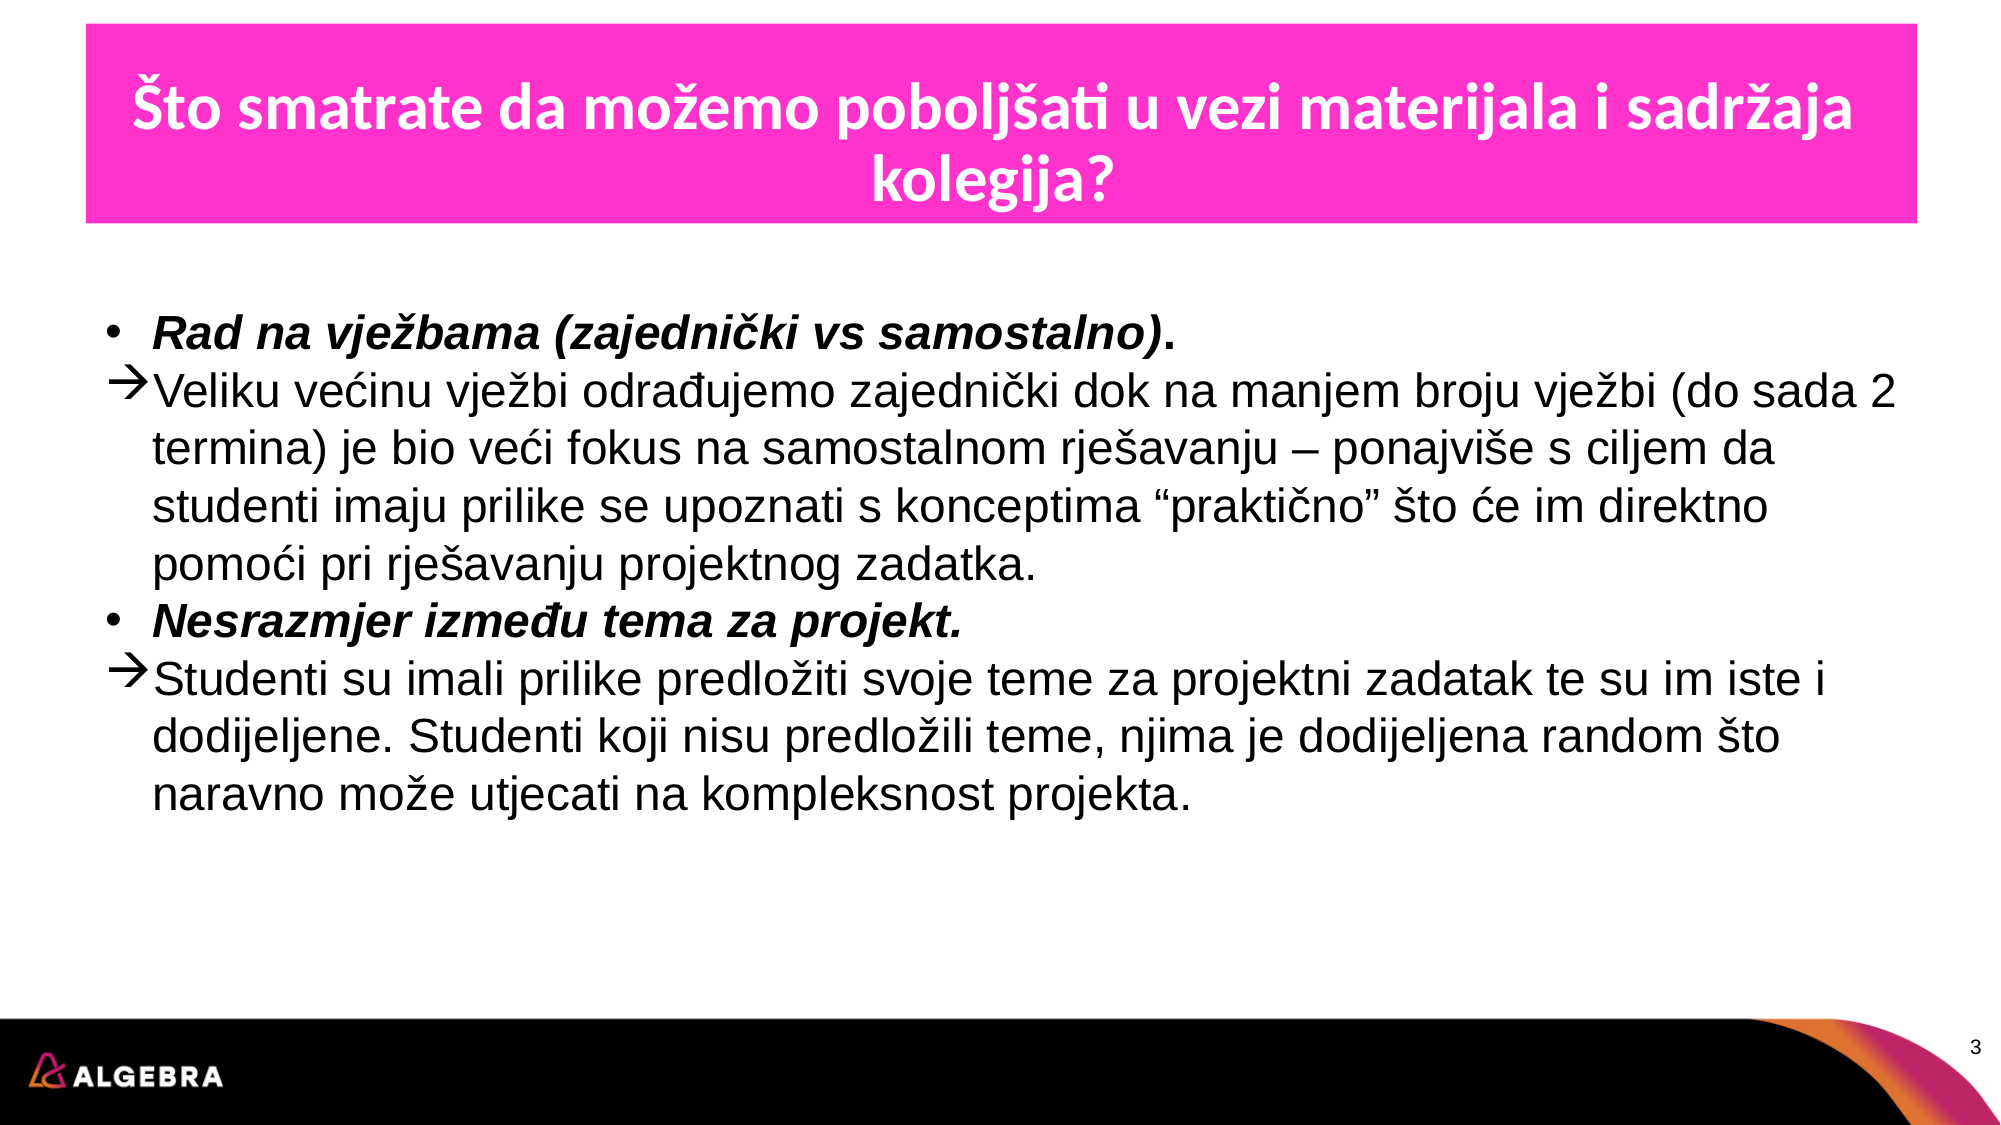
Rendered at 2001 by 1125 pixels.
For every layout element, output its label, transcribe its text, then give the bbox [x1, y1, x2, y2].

title Što smatrate da možemo poboljšati u vezi materijala i sadržaja kolegija? [85, 23, 1918, 224]
subtitle Rad na vježbama (zajednički vs samostalno). Veliku većinu vježbi odrađujemo zajednički dok na manjem broju vježbi (do sada 2 termina) je bio veći fokus na samostalnom rješavanju – ponajviše s ciljem da studenti imaju prilike se upoznati s konceptima “praktično” što će im direktno pomoći pri rješavanju projektnog zadatka. Nesrazmjer između tema za projekt. Studenti su imali prilike predložiti svoje teme za projektni zadatak te su im iste i dodijeljene. Studenti koji nisu predložili teme, njima je dodijeljena random što naravno može utjecati na kompleksnost projekta. [87, 259, 1918, 993]
picture [0, 0, 2001, 1125]
